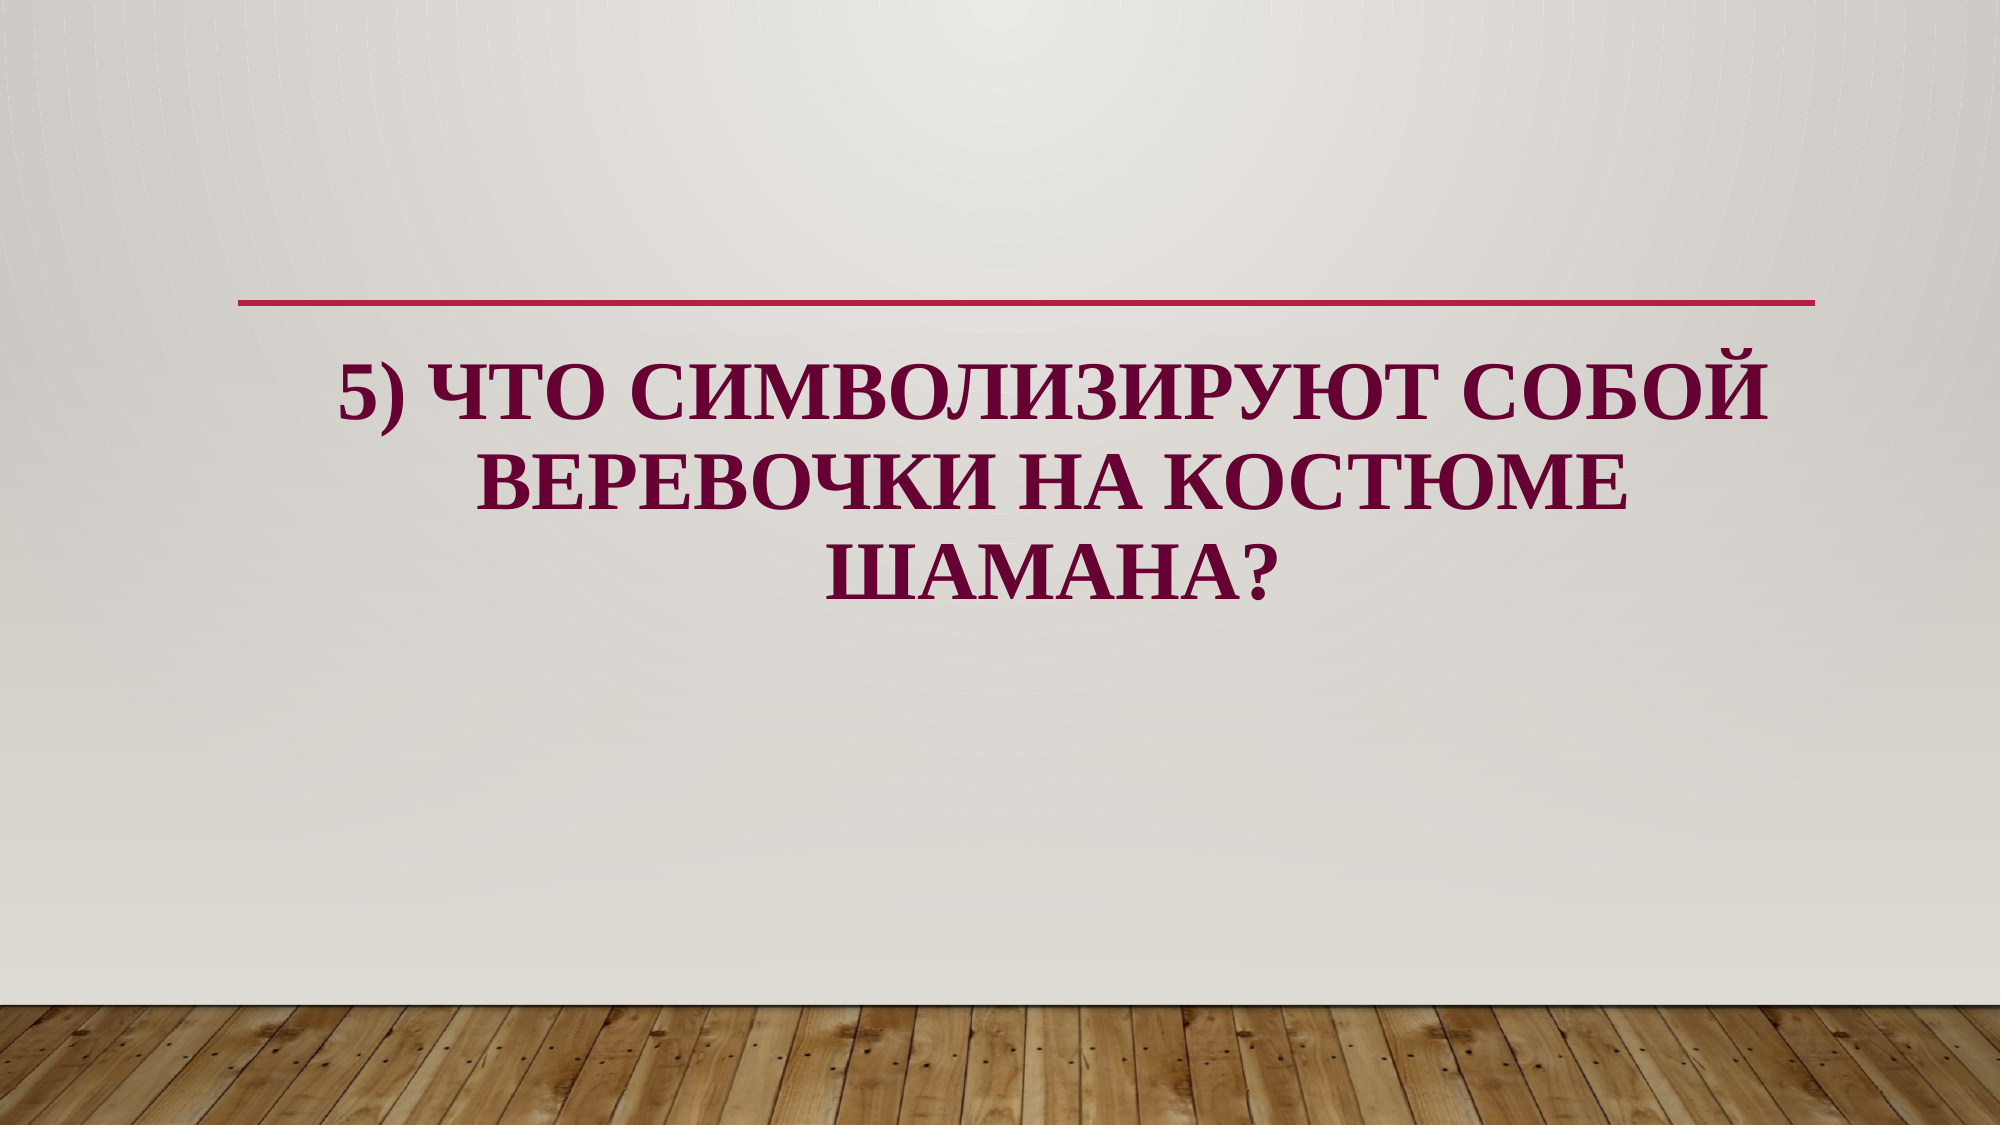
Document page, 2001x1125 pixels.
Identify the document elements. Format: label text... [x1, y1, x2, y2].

title 5) Что символизируют собой веревочки на костюме шамана? [266, 339, 1842, 512]
picture [0, 1005, 2000, 1125]
